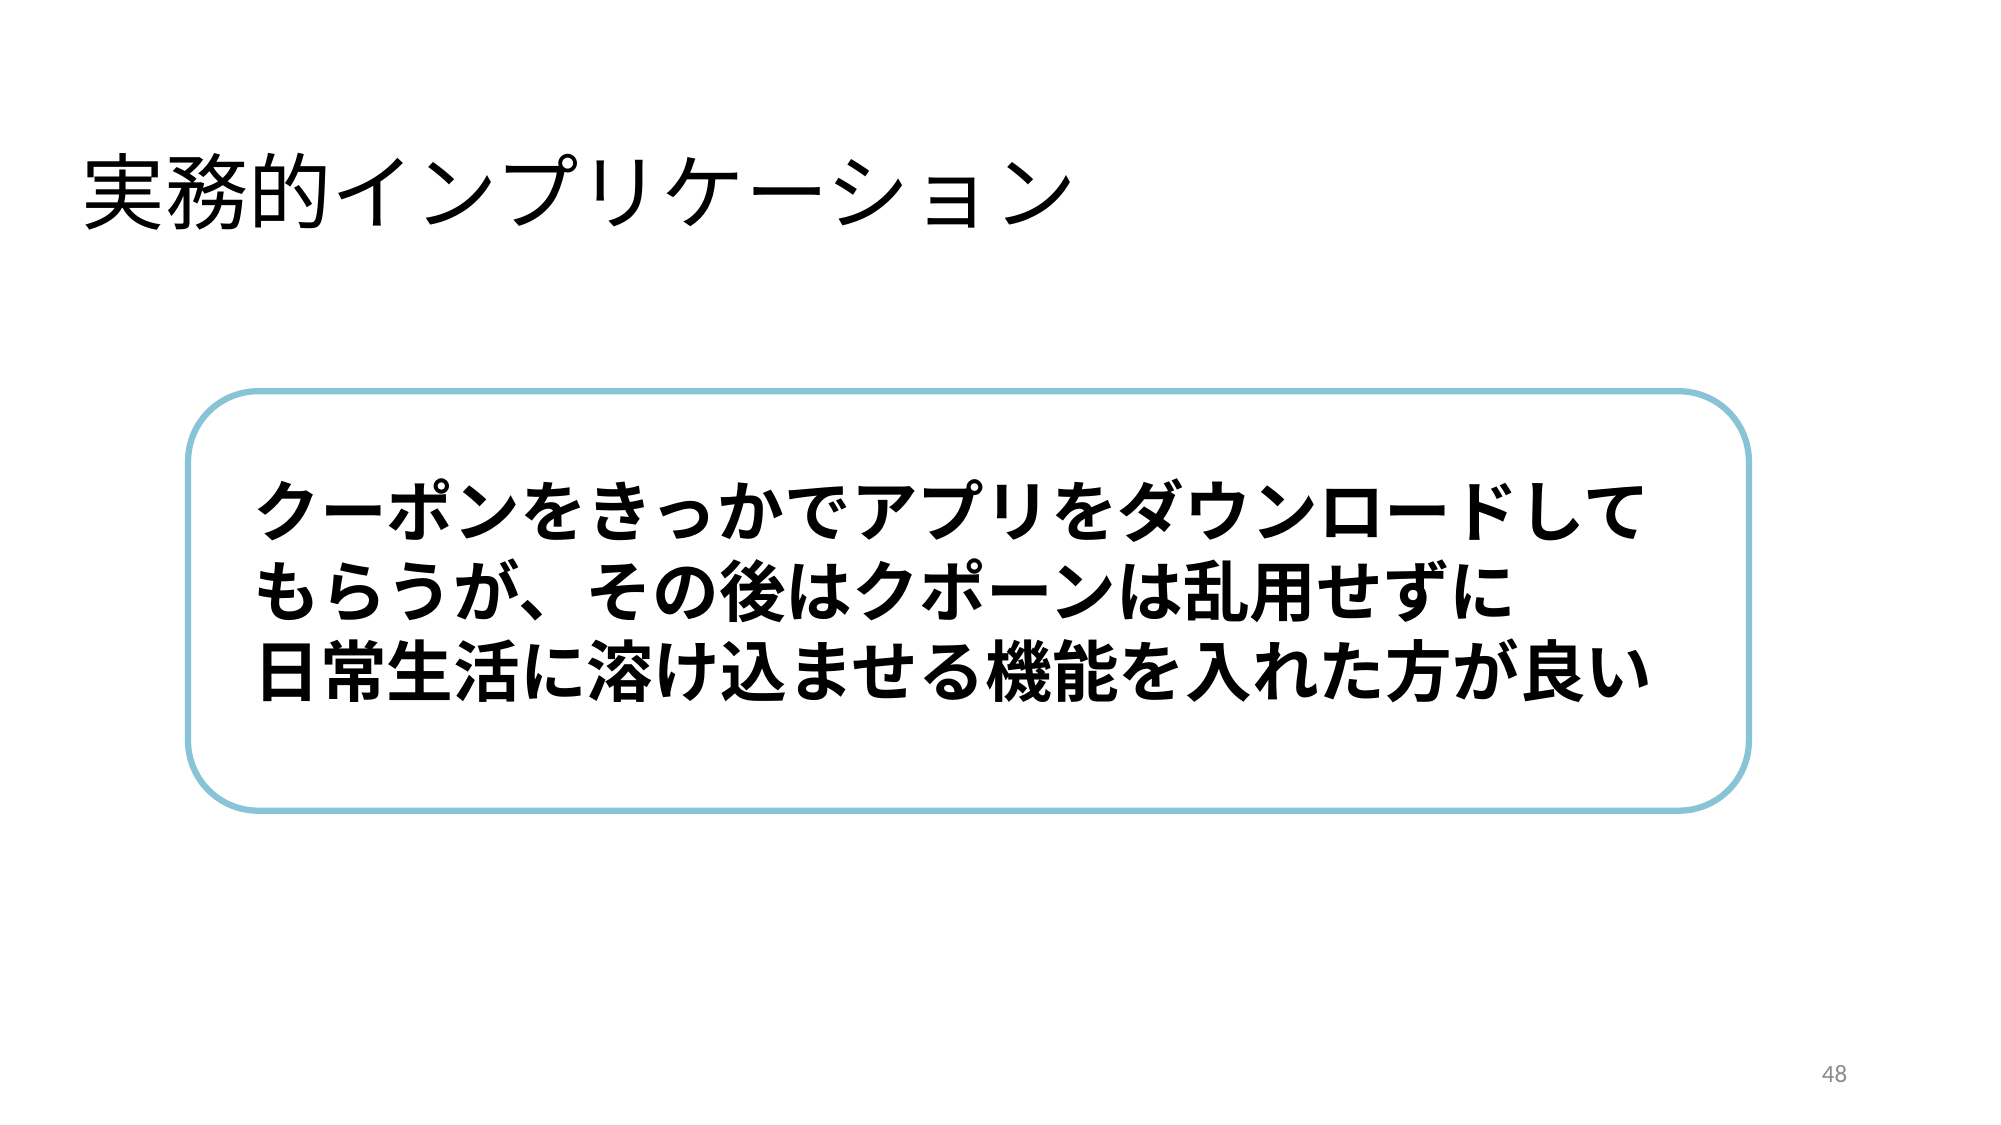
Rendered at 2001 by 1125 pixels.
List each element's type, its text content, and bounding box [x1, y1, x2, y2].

text_box [186, 390, 1750, 812]
text_box 実務的インプリケーション [67, 132, 1092, 248]
slide_number 48 [1412, 1042, 1863, 1103]
